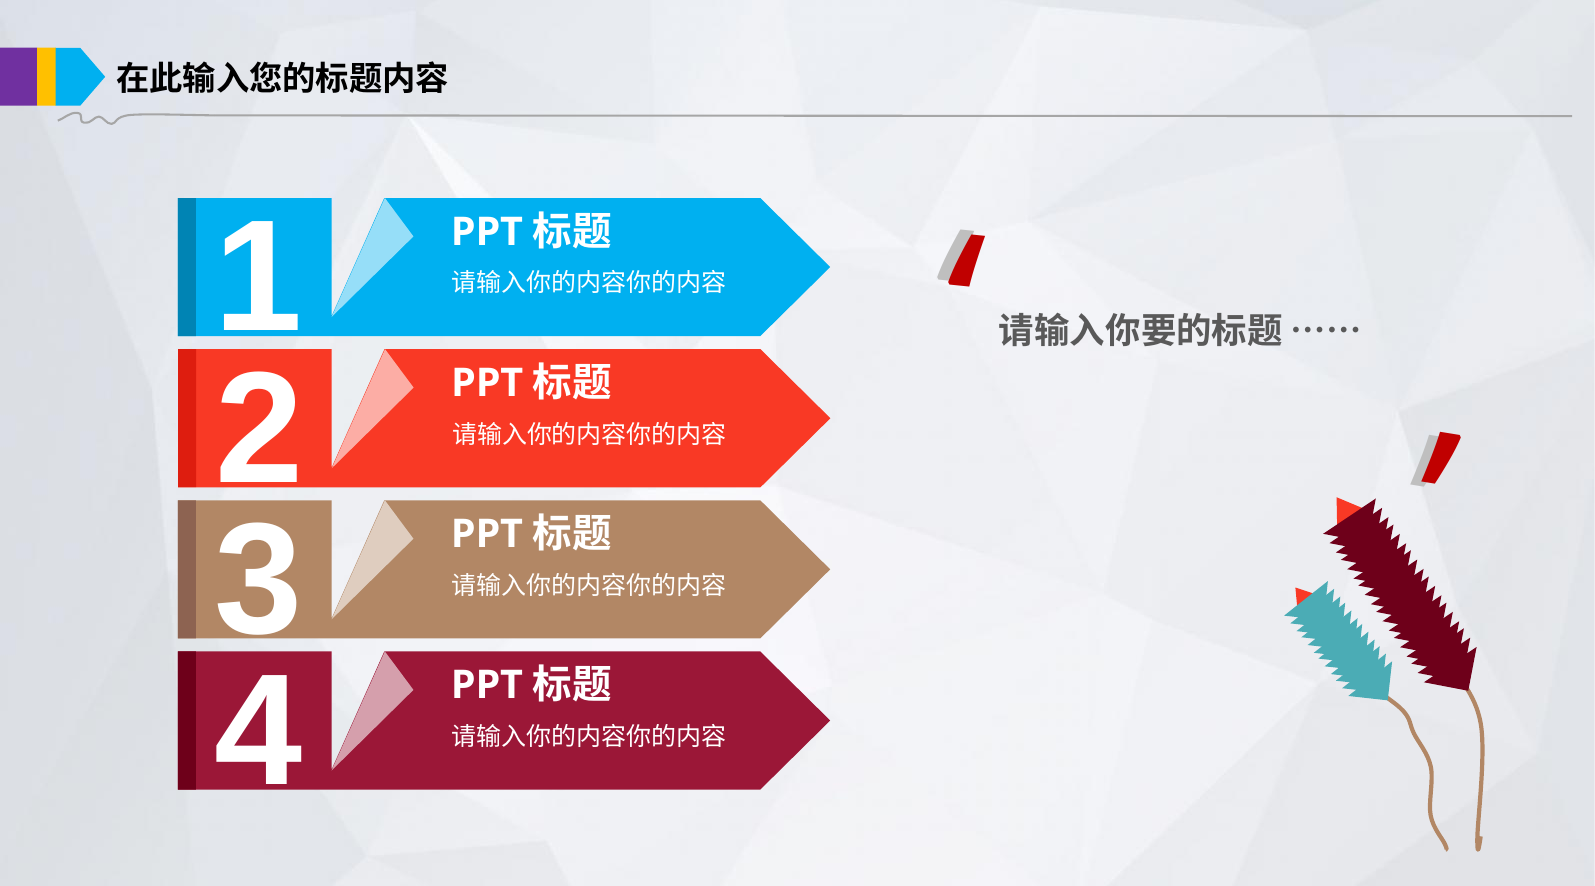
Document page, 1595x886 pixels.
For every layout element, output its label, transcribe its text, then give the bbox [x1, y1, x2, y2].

text_box 在此输入您的标题内容 [109, 51, 646, 103]
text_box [0, 47, 106, 106]
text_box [177, 164, 831, 316]
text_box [177, 316, 831, 467]
text_box 请输入你要的标题 …… [1005, 278, 1398, 359]
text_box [177, 618, 831, 826]
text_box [1403, 238, 1505, 516]
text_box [177, 467, 831, 618]
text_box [57, 112, 1573, 125]
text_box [1317, 477, 1483, 850]
picture [0, 0, 1595, 886]
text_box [898, 204, 1001, 481]
